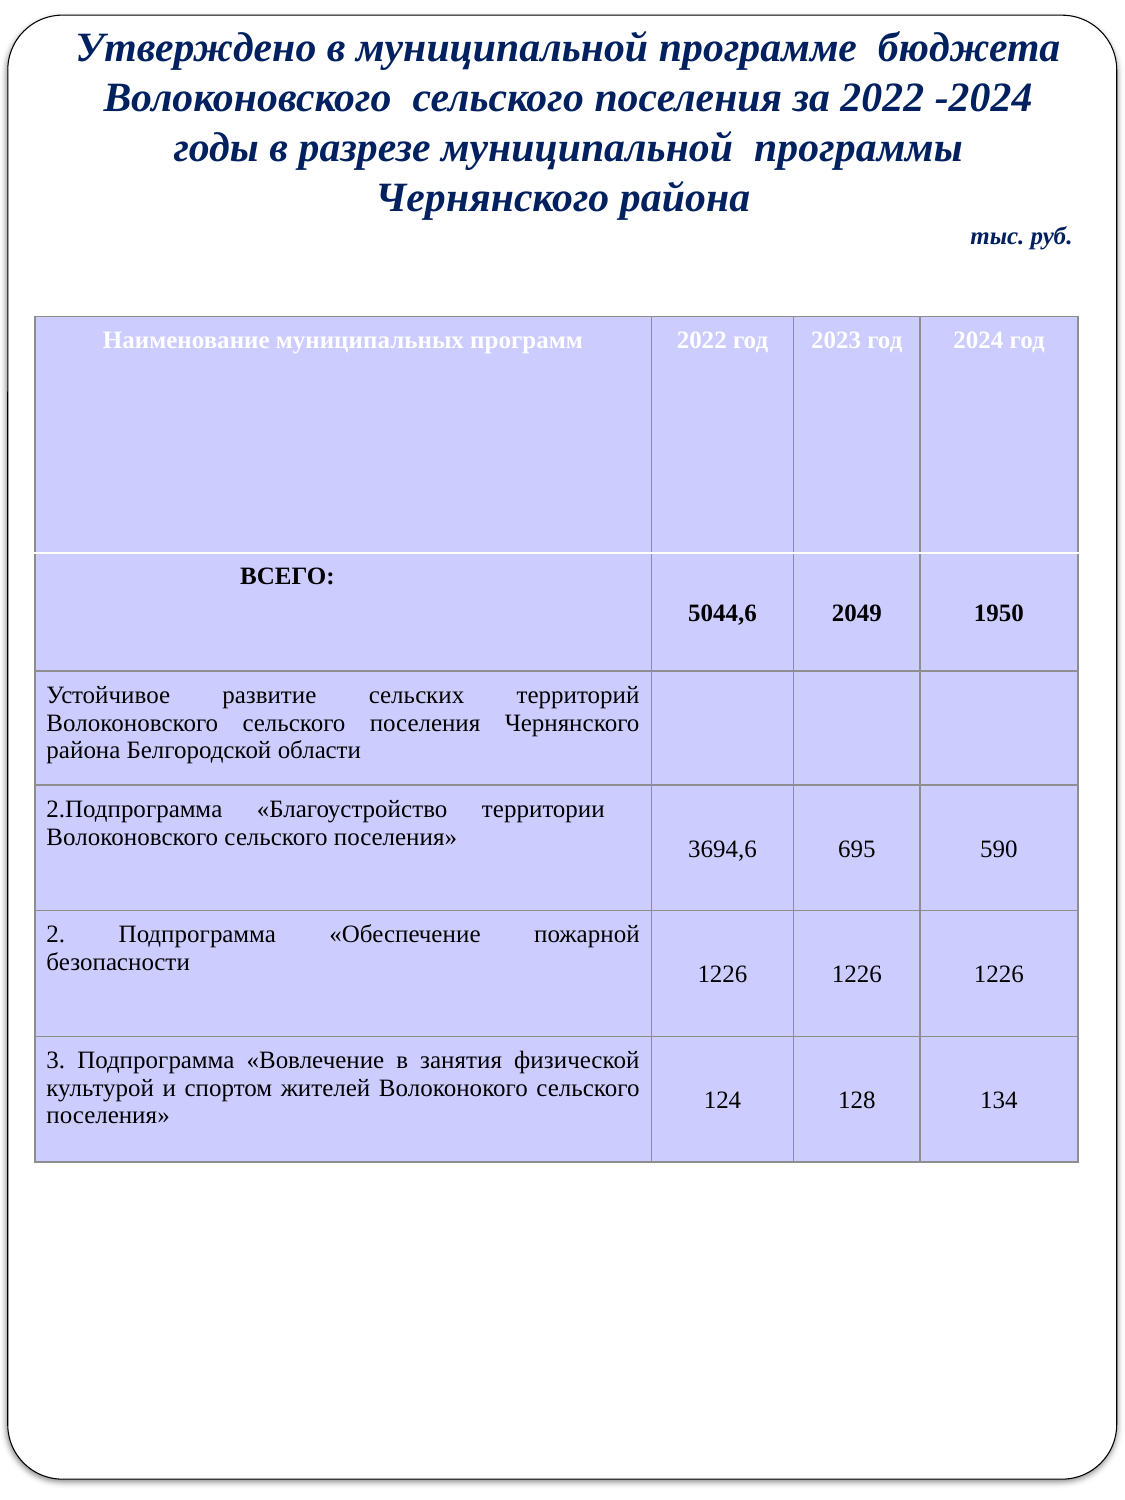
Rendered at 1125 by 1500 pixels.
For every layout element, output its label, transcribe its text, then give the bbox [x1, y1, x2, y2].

table_cell 590 [921, 786, 1077, 910]
table_cell 3694,6 [652, 786, 793, 910]
table_cell 2049 [794, 554, 919, 670]
table_cell 695 [794, 786, 919, 910]
table_header Наименование муниципальных программ [36, 317, 651, 552]
table_cell 2.Подпрограмма «Благоустройство территории Волоконовского сельского поселения» [36, 786, 651, 910]
table_cell 1226 [652, 911, 793, 1036]
table_header 2024 год [921, 317, 1077, 552]
table_header 2023 год [794, 317, 919, 552]
table_cell ВСЕГО: [36, 554, 651, 670]
table_cell [794, 672, 919, 784]
table_cell 124 [652, 1037, 793, 1161]
table_cell Устойчивое развитие сельских территорий Волоконовского сельского поселения Чернянского района Белгородской области [36, 672, 651, 784]
text_box Утверждено в муниципальной программе бюджета Волоконовского сельского поселения за 2022 -2024 годы в разрезе муниципальной программы Чернянского района тыс. руб. [42, 12, 1094, 258]
table_cell [652, 672, 793, 784]
table_cell 128 [794, 1037, 919, 1161]
table_header 2022 год [652, 317, 793, 552]
table_cell [921, 672, 1077, 784]
table_cell 1226 [794, 911, 919, 1036]
table_cell 1950 [921, 554, 1077, 670]
table_cell 5044,6 [652, 554, 793, 670]
table_cell 1226 [921, 911, 1077, 1036]
table_cell 134 [921, 1037, 1077, 1161]
table_cell 3. Подпрограмма «Вовлечение в занятия физической культурой и спортом жителей Волоконокого сельского поселения» [36, 1037, 651, 1161]
table_cell 2. Подпрограмма «Обеспечение пожарной безопасности [36, 911, 651, 1036]
